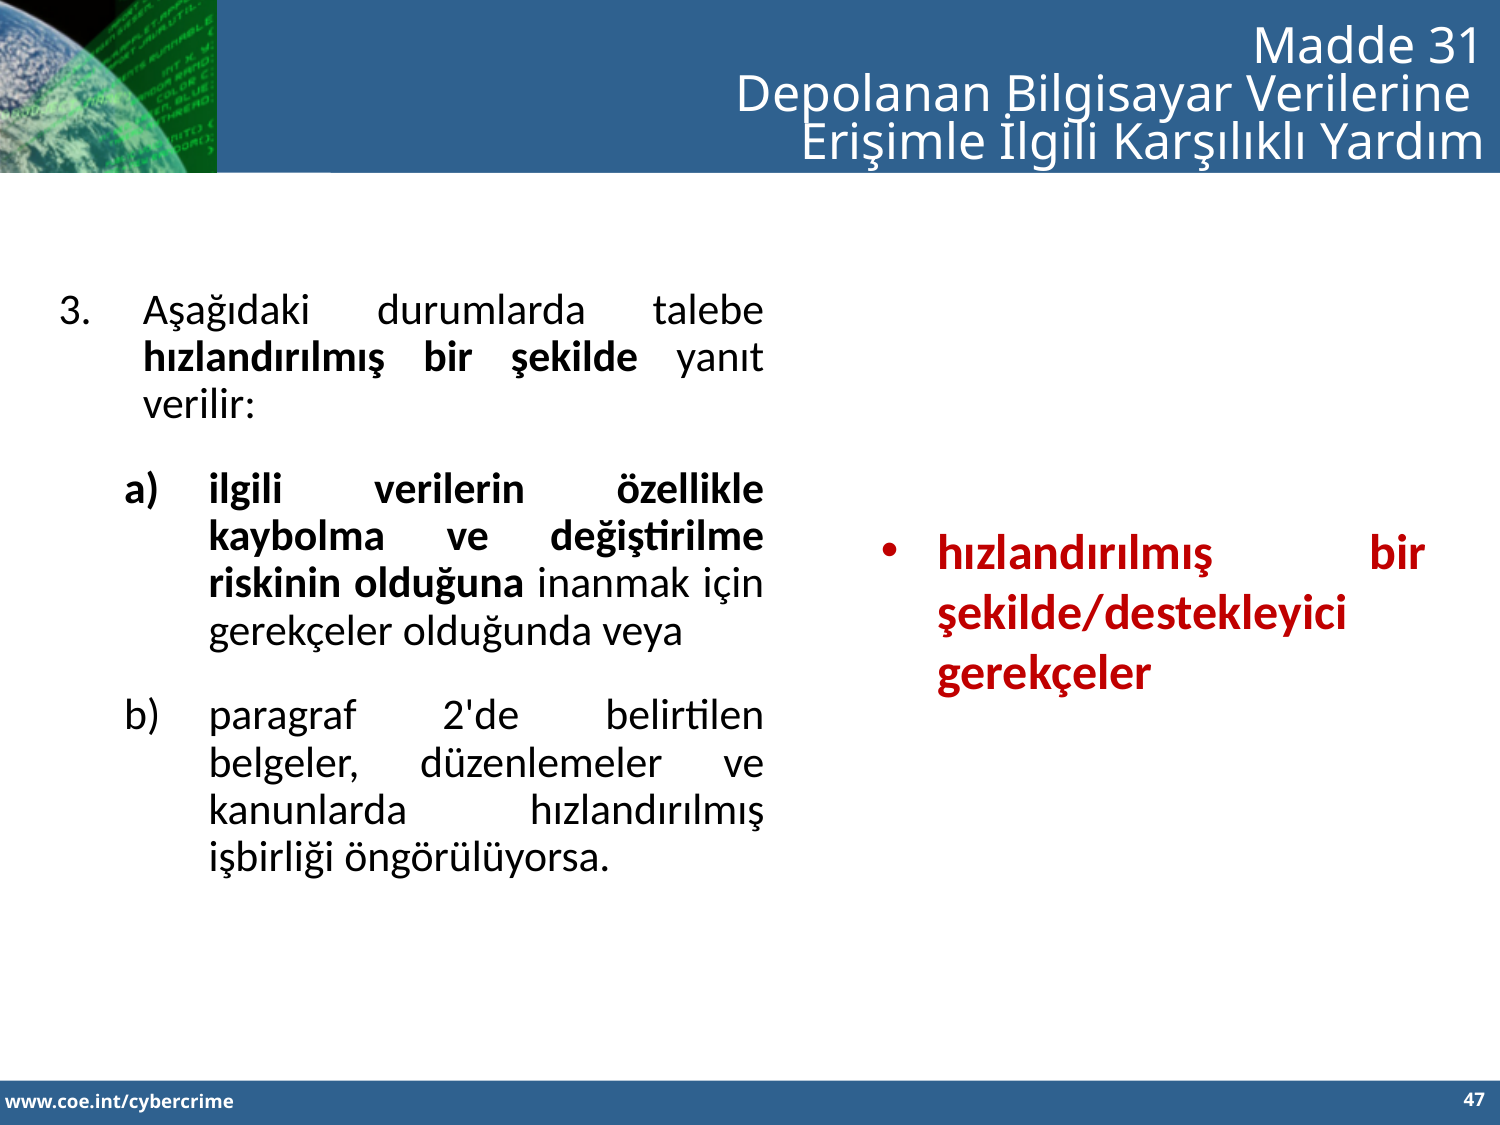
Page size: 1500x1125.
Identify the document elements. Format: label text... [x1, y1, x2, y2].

text_box Aşağıdaki durumlarda talebe hızlandırılmış bir şekilde yanıt verilir: ilgili verilerin özellikle kaybolma ve değiştirilme riskinin olduğuna inanmak için gerekçeler olduğunda veya paragraf 2'de belirtilen belgeler, düzenlemeler ve kanunlarda hızlandırılmış işbirliği öngörülüyorsa. [43, 279, 780, 889]
picture [0, 1, 217, 173]
slide_number 47 [1149, 1079, 1500, 1125]
text_box hızlandırılmış bir şekilde/destekleyici gerekçeler [866, 512, 1442, 708]
text_box Madde 31 Depolanan Bilgisayar Verilerine Erişimle İlgili Karşılıklı Yardım [329, 20, 1500, 174]
